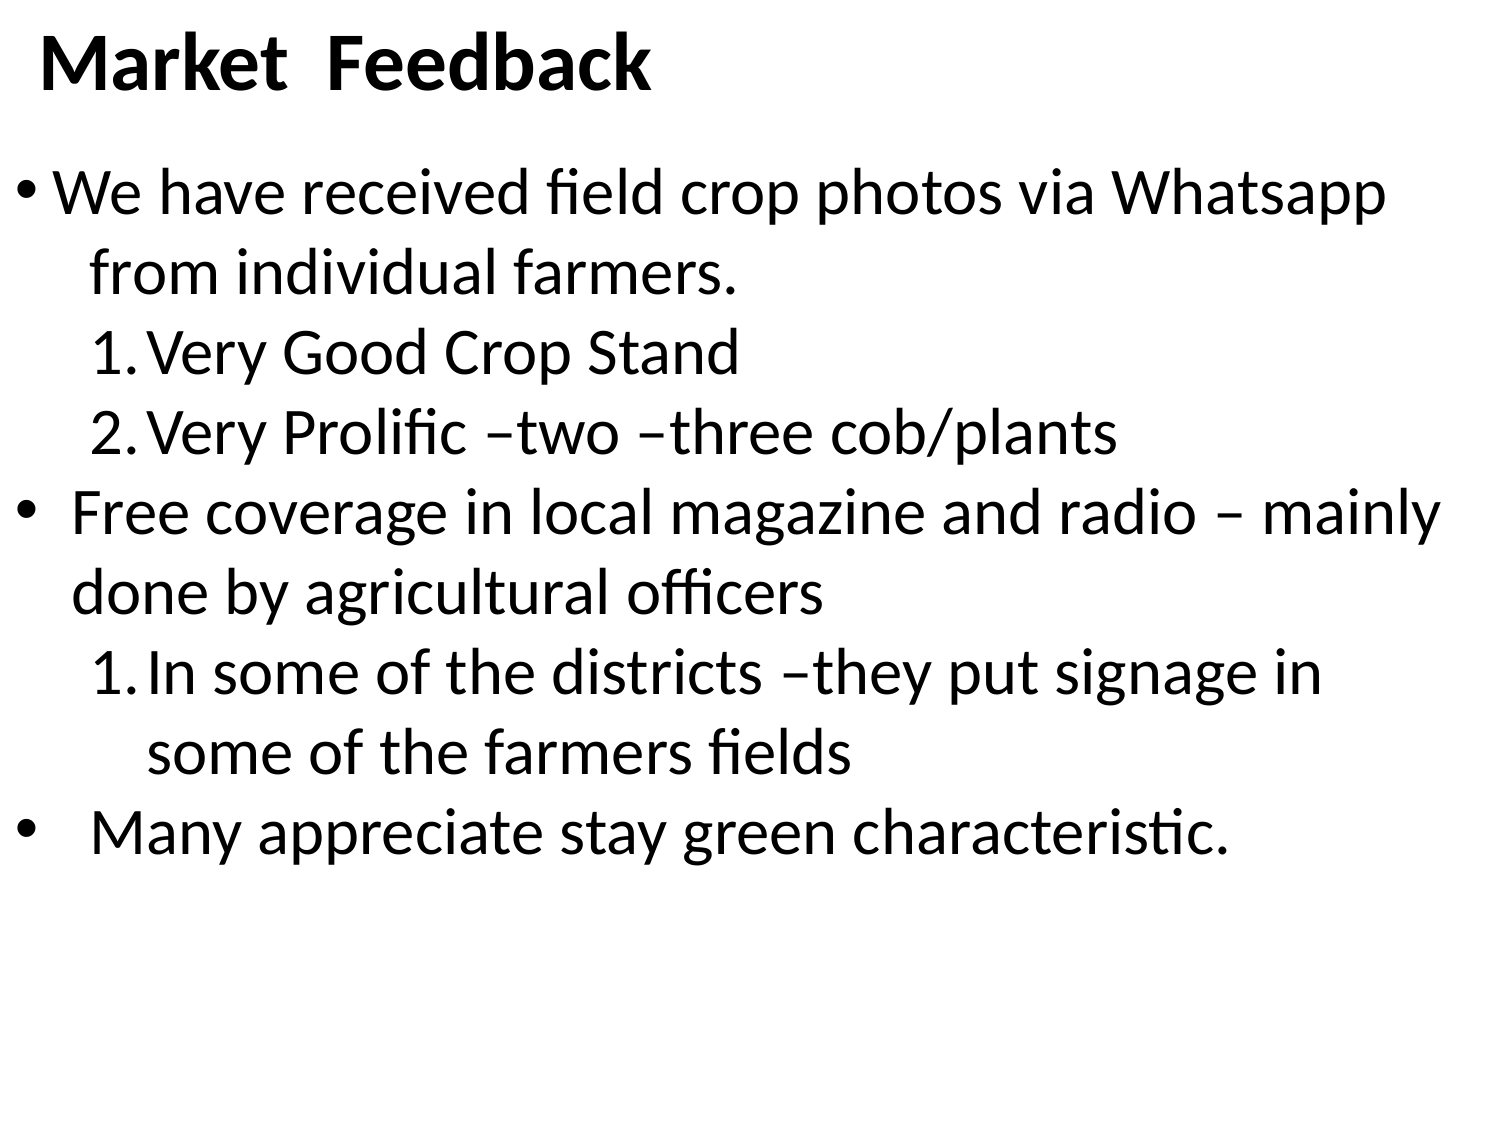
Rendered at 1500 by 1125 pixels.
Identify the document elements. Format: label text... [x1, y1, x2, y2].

text_box Market Feedback [23, 0, 1500, 115]
text_box We have received field crop photos via Whatsapp from individual farmers. Very Good Crop Stand Very Prolific –two –three cob/plants Free coverage in local magazine and radio – mainly done by agricultural officers In some of the districts –they put signage in some of the farmers fields Many appreciate stay green characteristic. [0, 140, 1500, 920]
